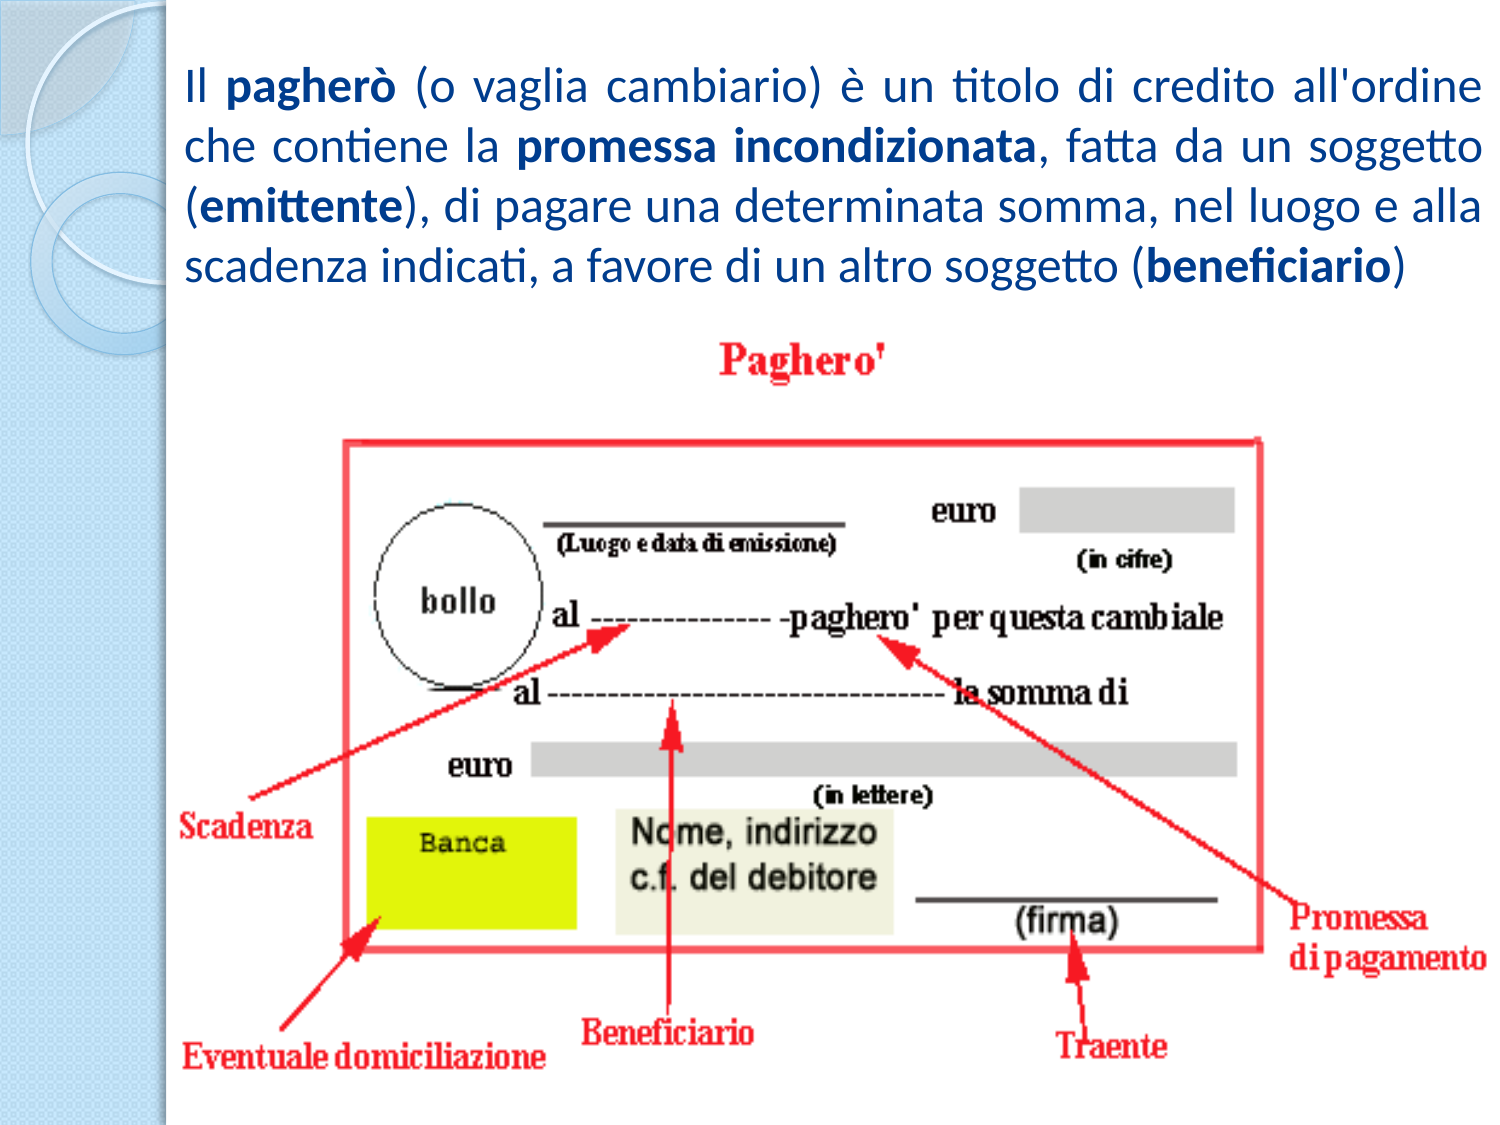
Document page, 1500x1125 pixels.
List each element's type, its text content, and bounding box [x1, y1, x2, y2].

picture [169, 314, 1499, 1118]
title Il pagherò (o vaglia cambiario) è un titolo di credito all'ordine che contiene la promessa incondizionata, fatta da un soggetto (emittente), di pagare una determinata somma, nel luogo e alla scadenza indicati, a favore di un altro soggetto (beneficiario) [169, 19, 1499, 313]
